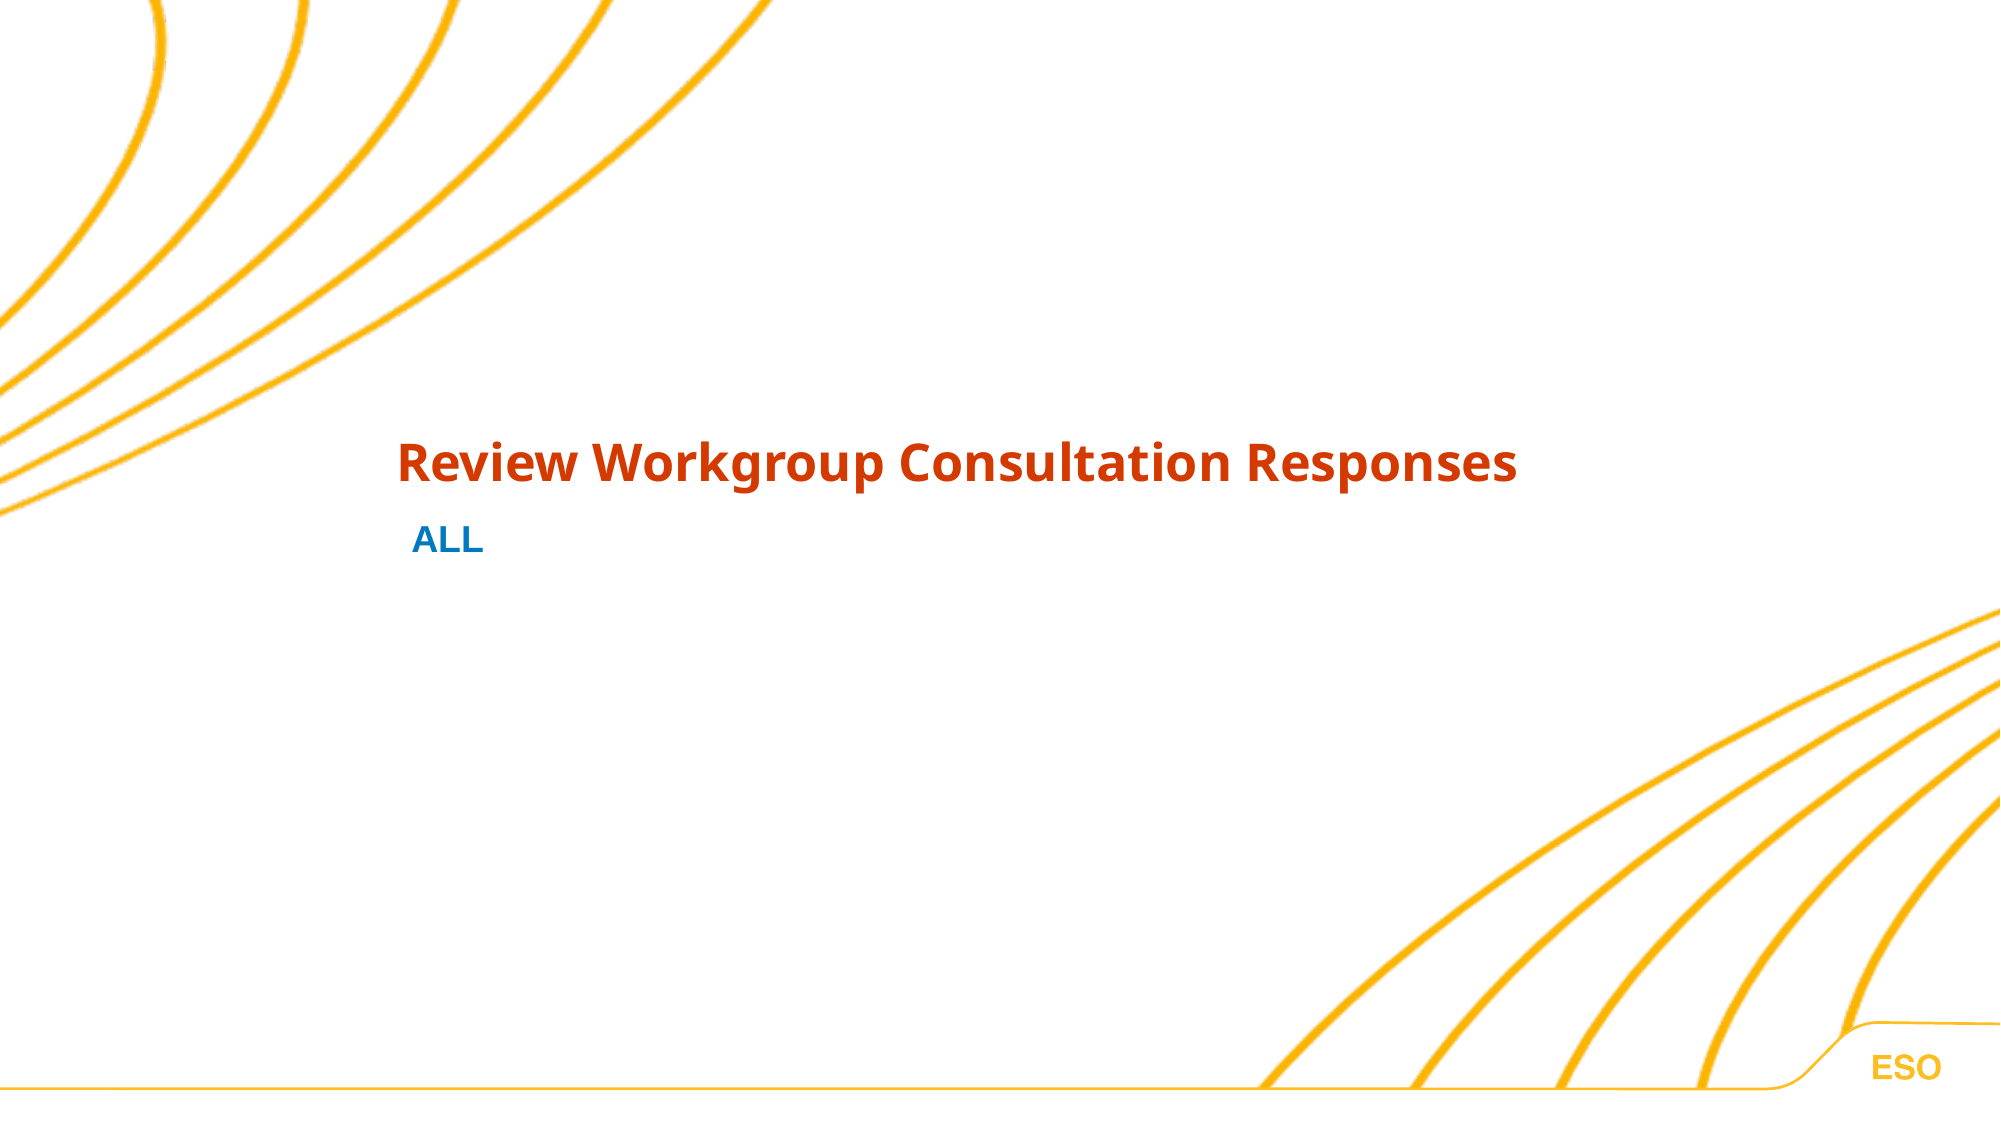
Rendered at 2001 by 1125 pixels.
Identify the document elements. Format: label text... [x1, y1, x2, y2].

picture [1126, 488, 2000, 1087]
picture [0, 0, 874, 637]
list Review Workgroup Consultation Responses [381, 428, 1776, 513]
list ALL [396, 513, 1558, 582]
picture [1873, 1054, 1941, 1080]
